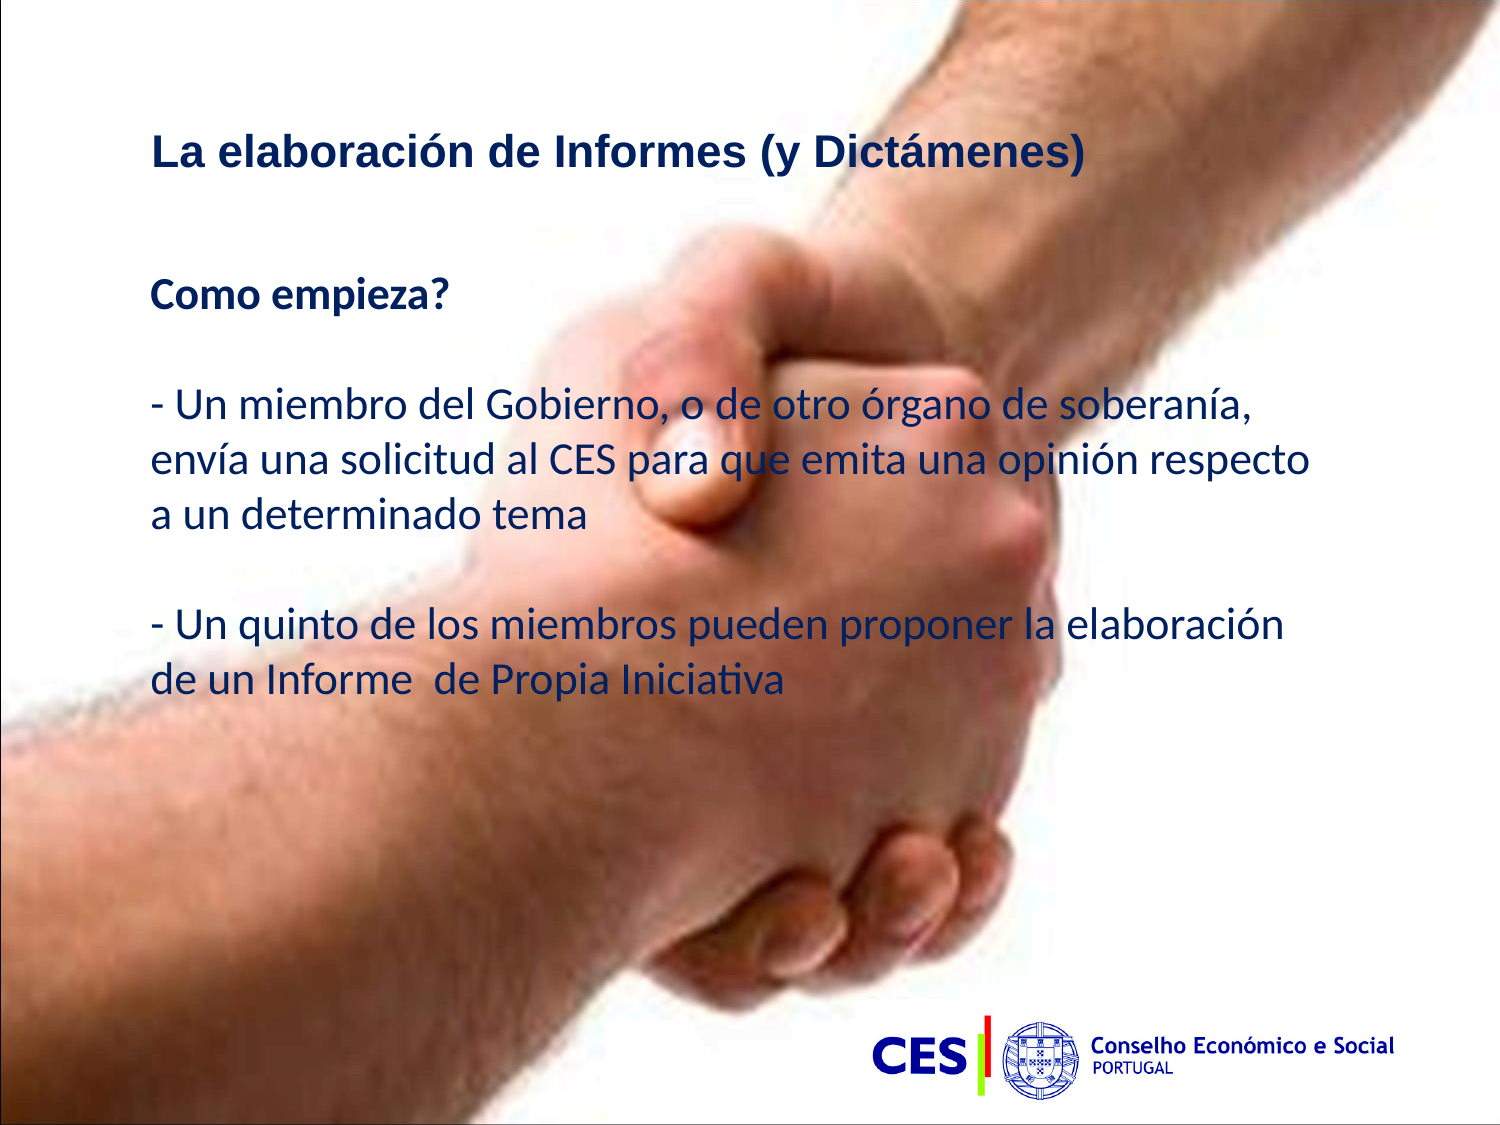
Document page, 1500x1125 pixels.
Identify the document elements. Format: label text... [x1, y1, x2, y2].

picture [0, 0, 1500, 1125]
text_box Como empieza? - Un miembro del Gobierno, o de otro órgano de soberanía, envía una solicitud al CES para que emita una opinión respecto a un determinado tema - Un quinto de los miembros pueden proponer la elaboración de un Informe de Propia Iniciativa [135, 256, 1353, 767]
text_box La elaboración de Informes (y Dictámenes) [136, 114, 1102, 185]
